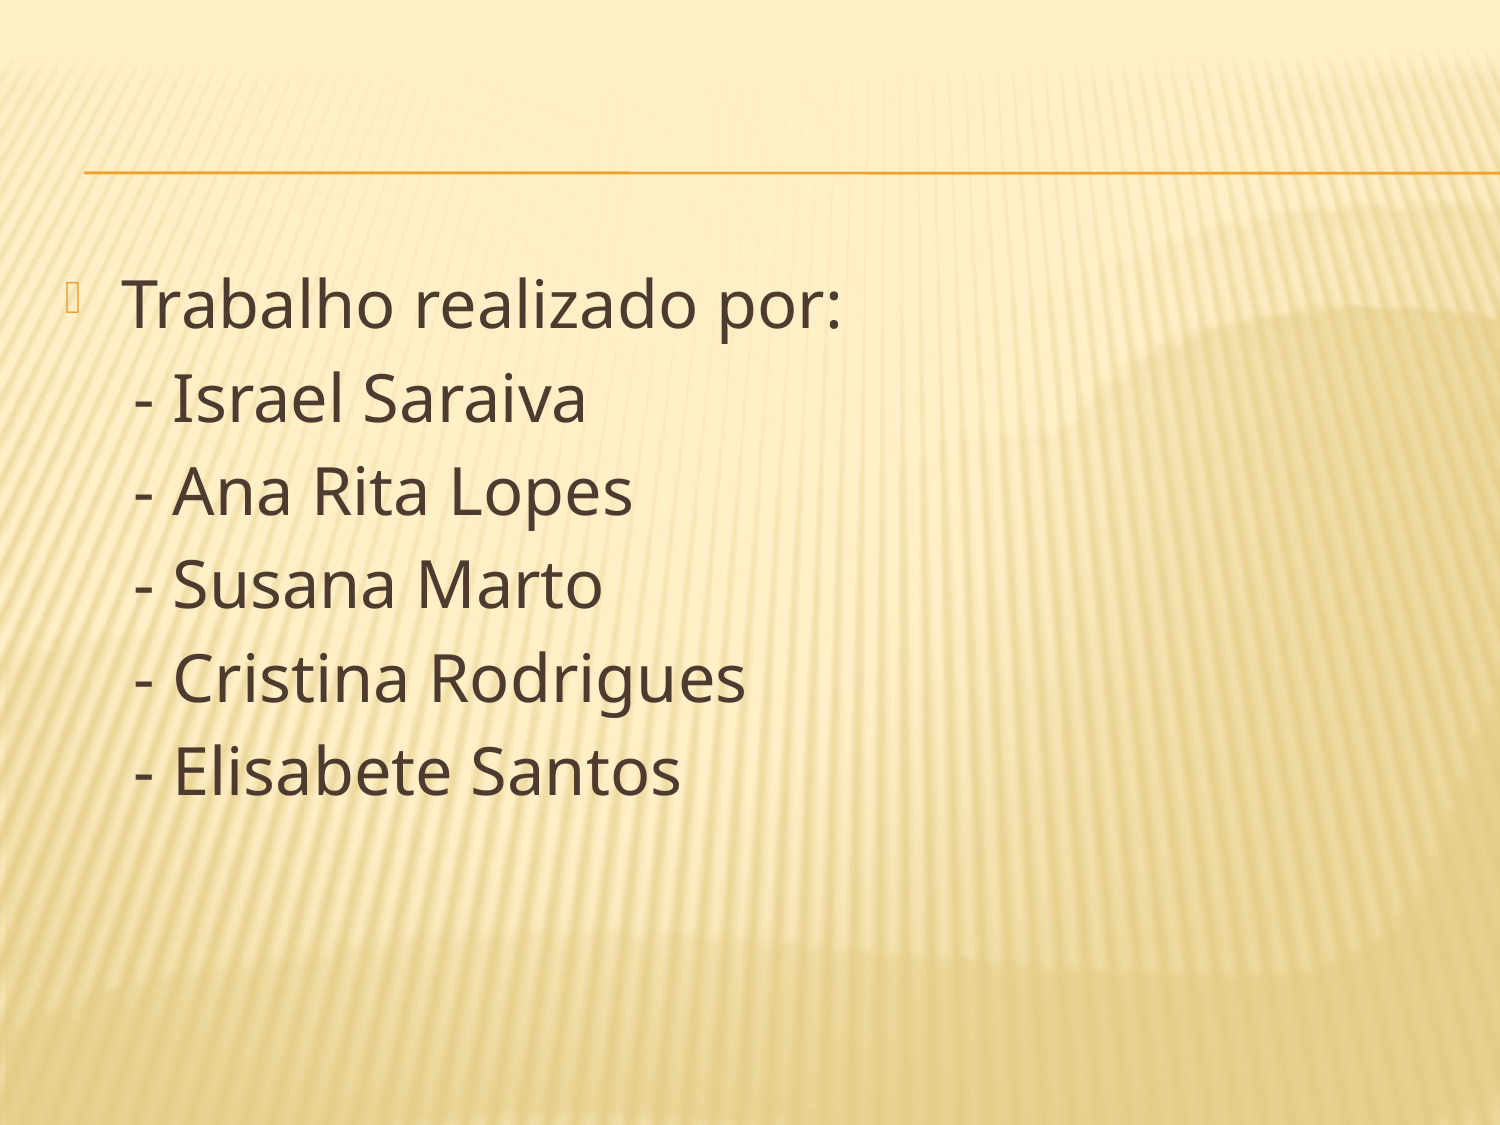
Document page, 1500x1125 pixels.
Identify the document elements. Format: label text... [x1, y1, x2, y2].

list Trabalho realizado por: - Israel Saraiva - Ana Rita Lopes - Susana Marto - Cristina Rodrigues - Elisabete Santos [50, 254, 1475, 998]
